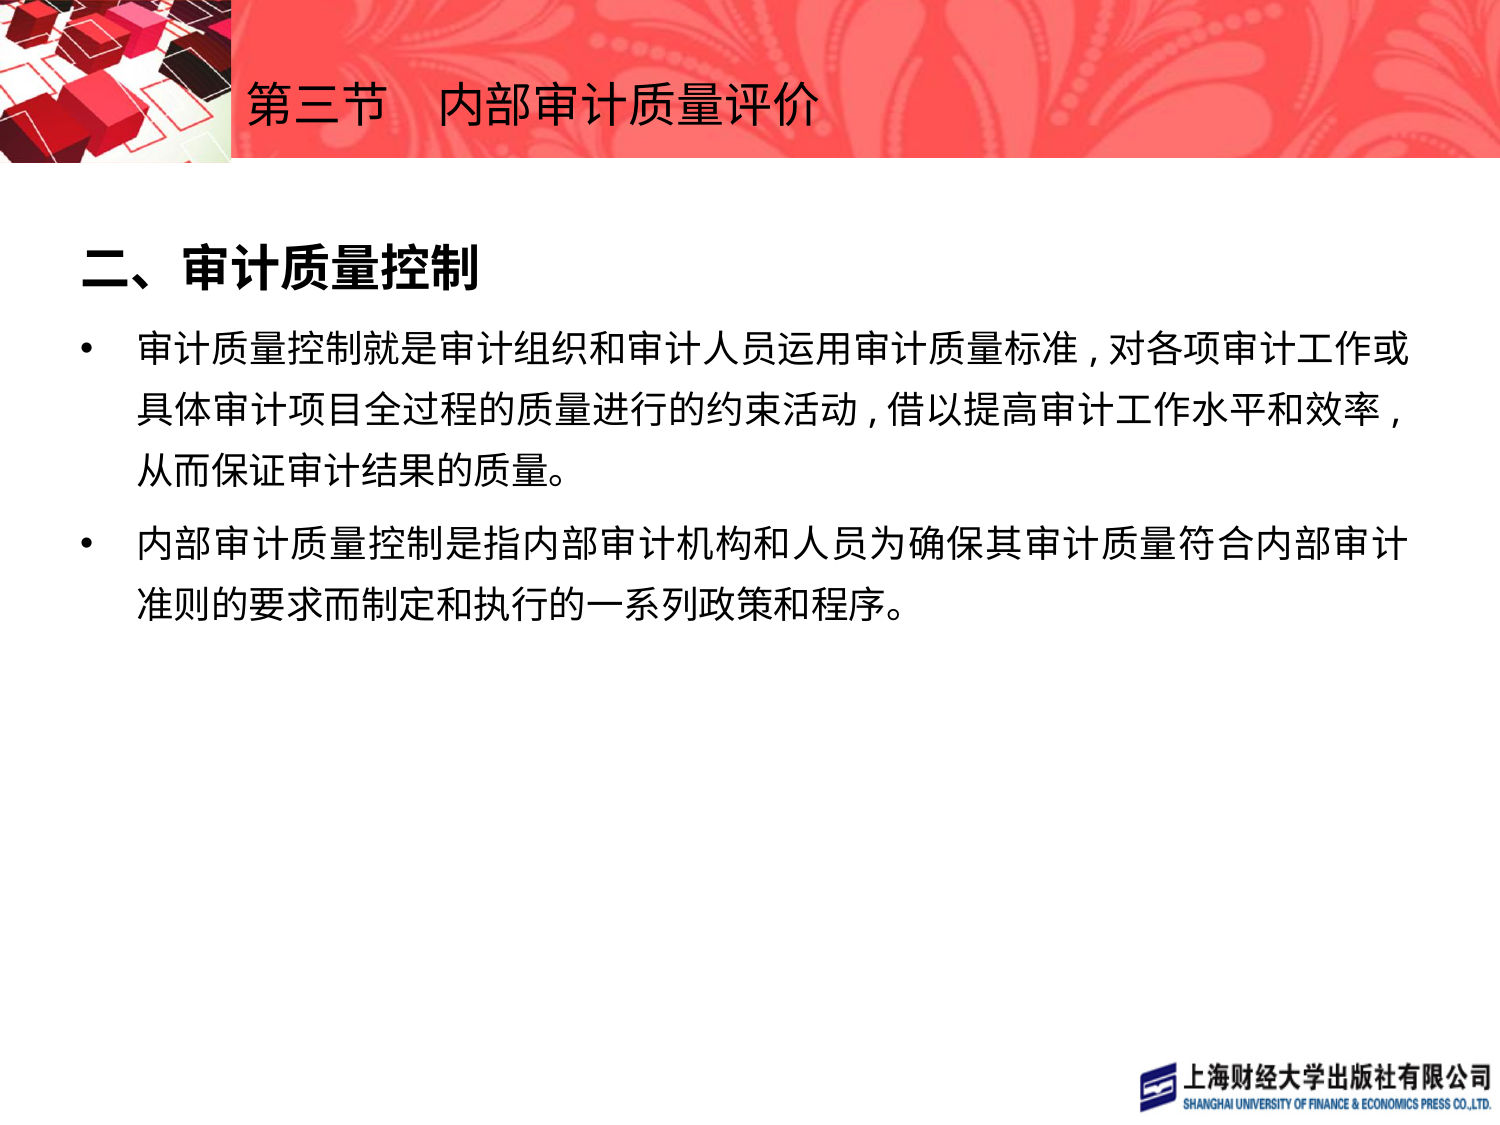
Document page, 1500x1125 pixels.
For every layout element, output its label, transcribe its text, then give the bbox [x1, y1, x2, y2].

picture [1139, 1058, 1495, 1118]
title 第三节 内部审计质量评价 [230, 45, 1461, 161]
list 二、审计质量控制 审计质量控制就是审计组织和审计人员运用审计质量标准,对各项审计工作或具体审计项目全过程的质量进行的约束活动,借以提高审计工作水平和效率,从而保证审计结果的质量。 内部审计质量控制是指内部审计机构和人员为确保其审计质量符合内部审计准则的要求而制定和执行的一系列政策和程序。 [64, 208, 1425, 1047]
